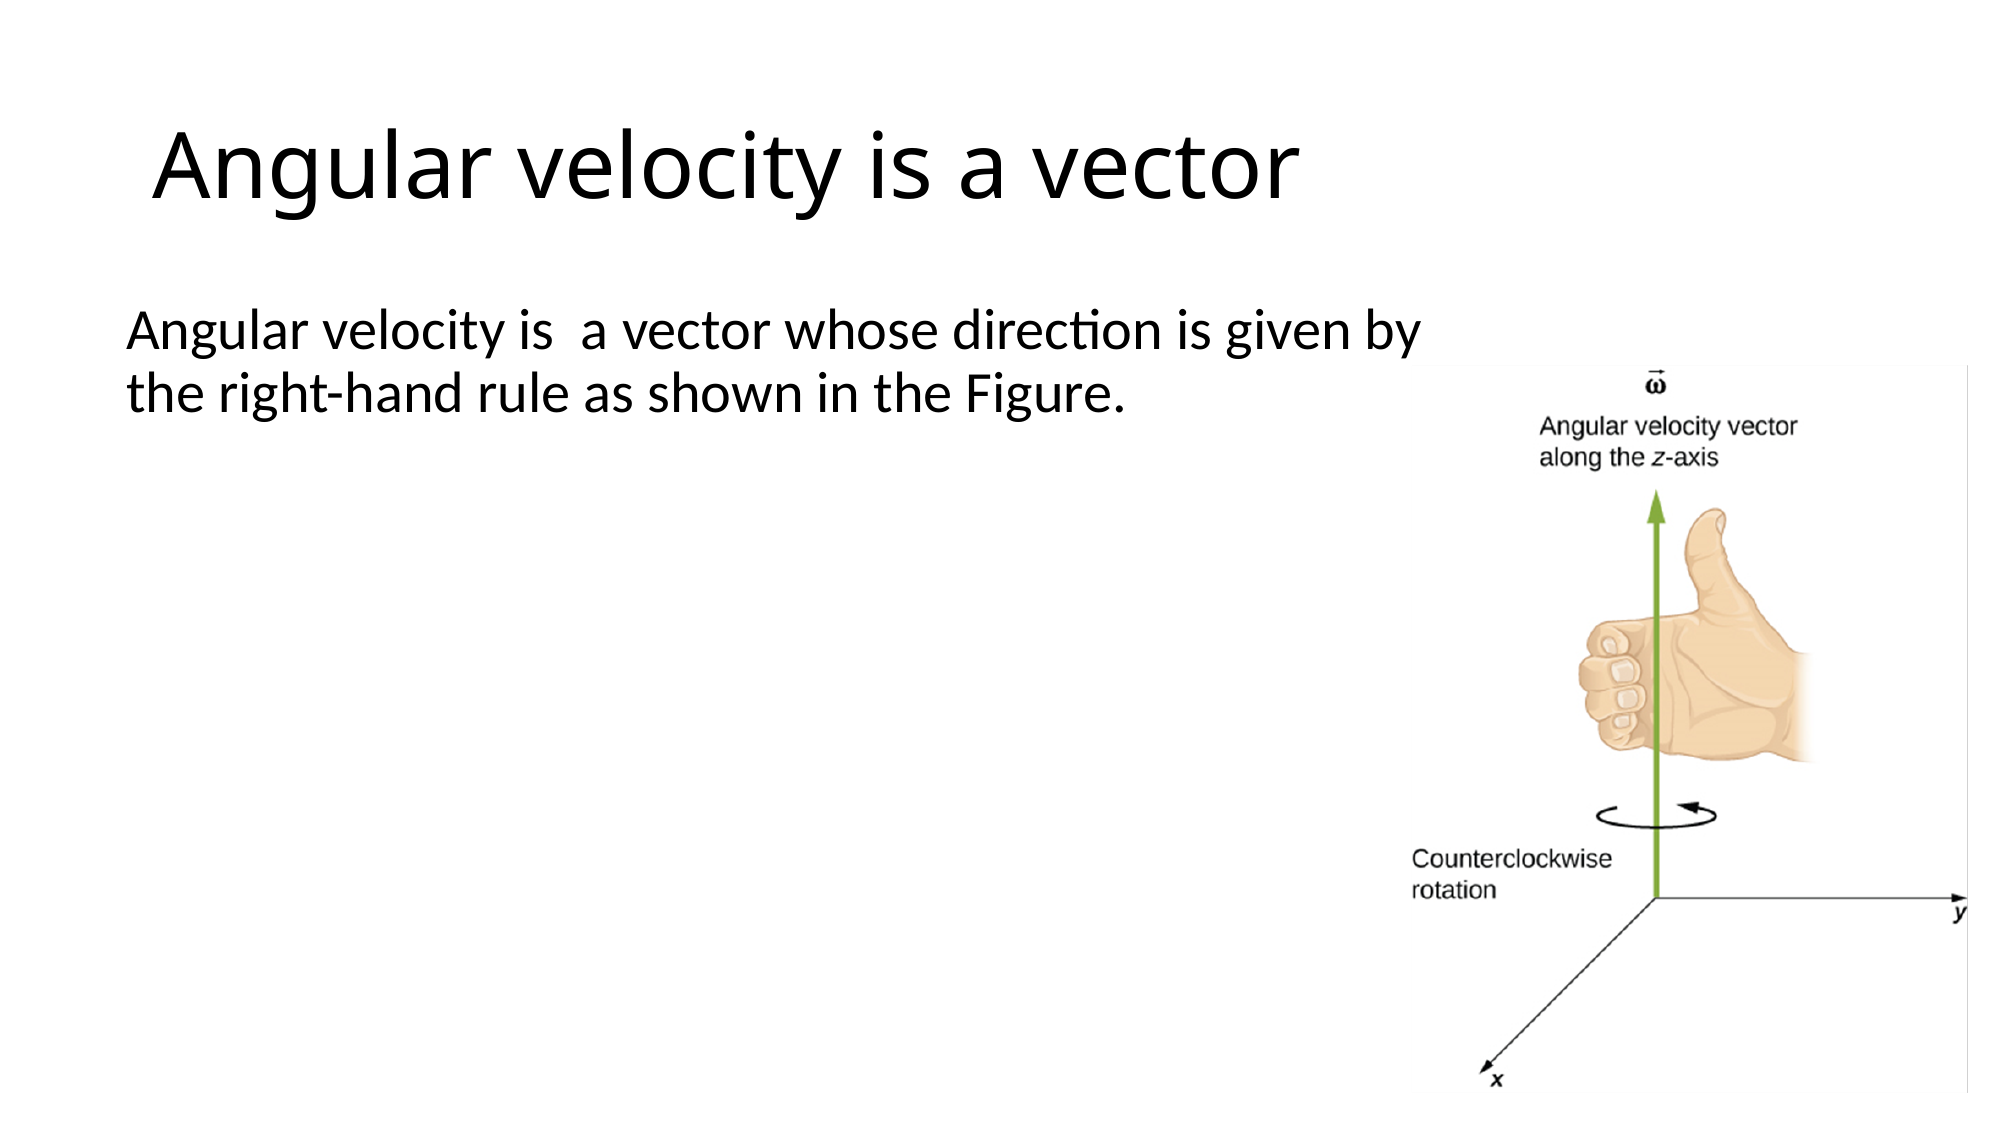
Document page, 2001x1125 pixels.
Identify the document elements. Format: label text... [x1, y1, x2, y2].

picture [1409, 365, 1968, 1093]
list Angular velocity is a vector whose direction is given by the right-hand rule as shown in the Figure. [111, 291, 1522, 928]
title Angular velocity is a vector [137, 59, 1863, 278]
